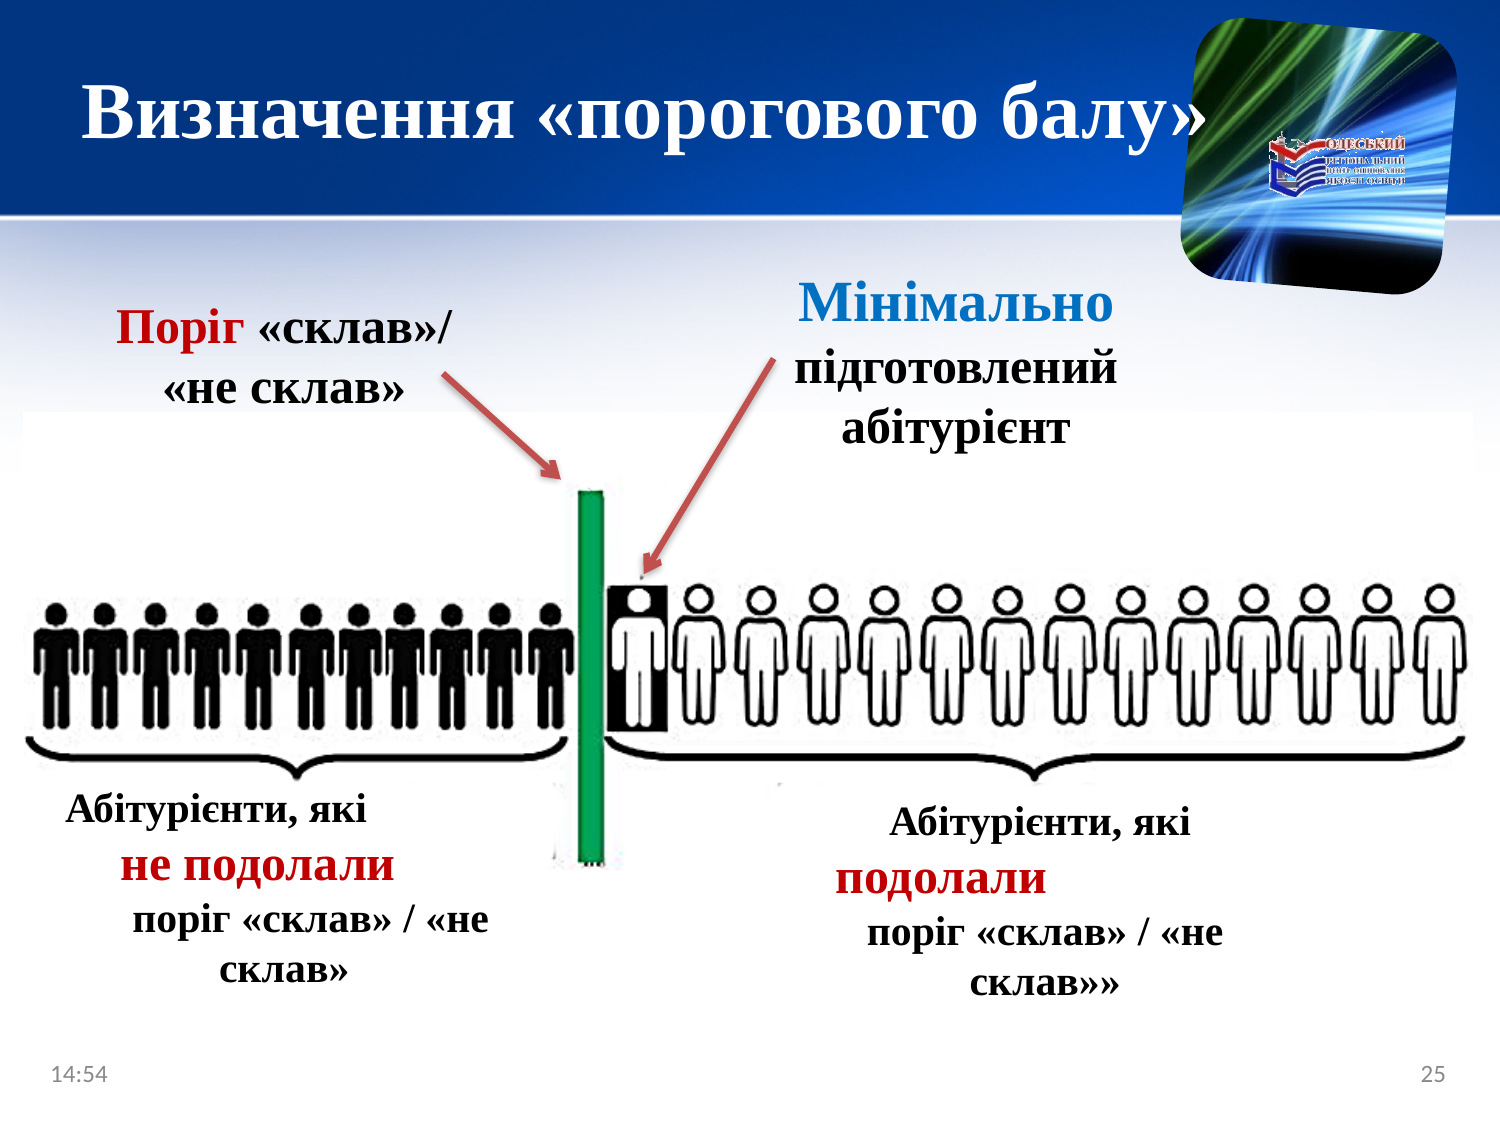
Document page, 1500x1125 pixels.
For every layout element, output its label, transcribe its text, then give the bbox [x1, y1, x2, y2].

title Визначення «порогового балу» [0, 12, 1294, 200]
text_box Мінімально підготовлений абітурієнт [773, 256, 1140, 410]
text_box Абітурієнти, які подолали поріг «склав» / «не склав»» [797, 878, 1294, 1011]
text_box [442, 373, 562, 480]
slide_number 25 [1111, 1042, 1462, 1103]
picture [0, 0, 1500, 1125]
text_box Абітурієнти, які не подолали поріг «склав» / «не склав» [23, 877, 545, 998]
text_box Поріг «склав»/ «не склав» [101, 286, 468, 410]
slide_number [35, 1042, 386, 1103]
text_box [643, 359, 774, 575]
